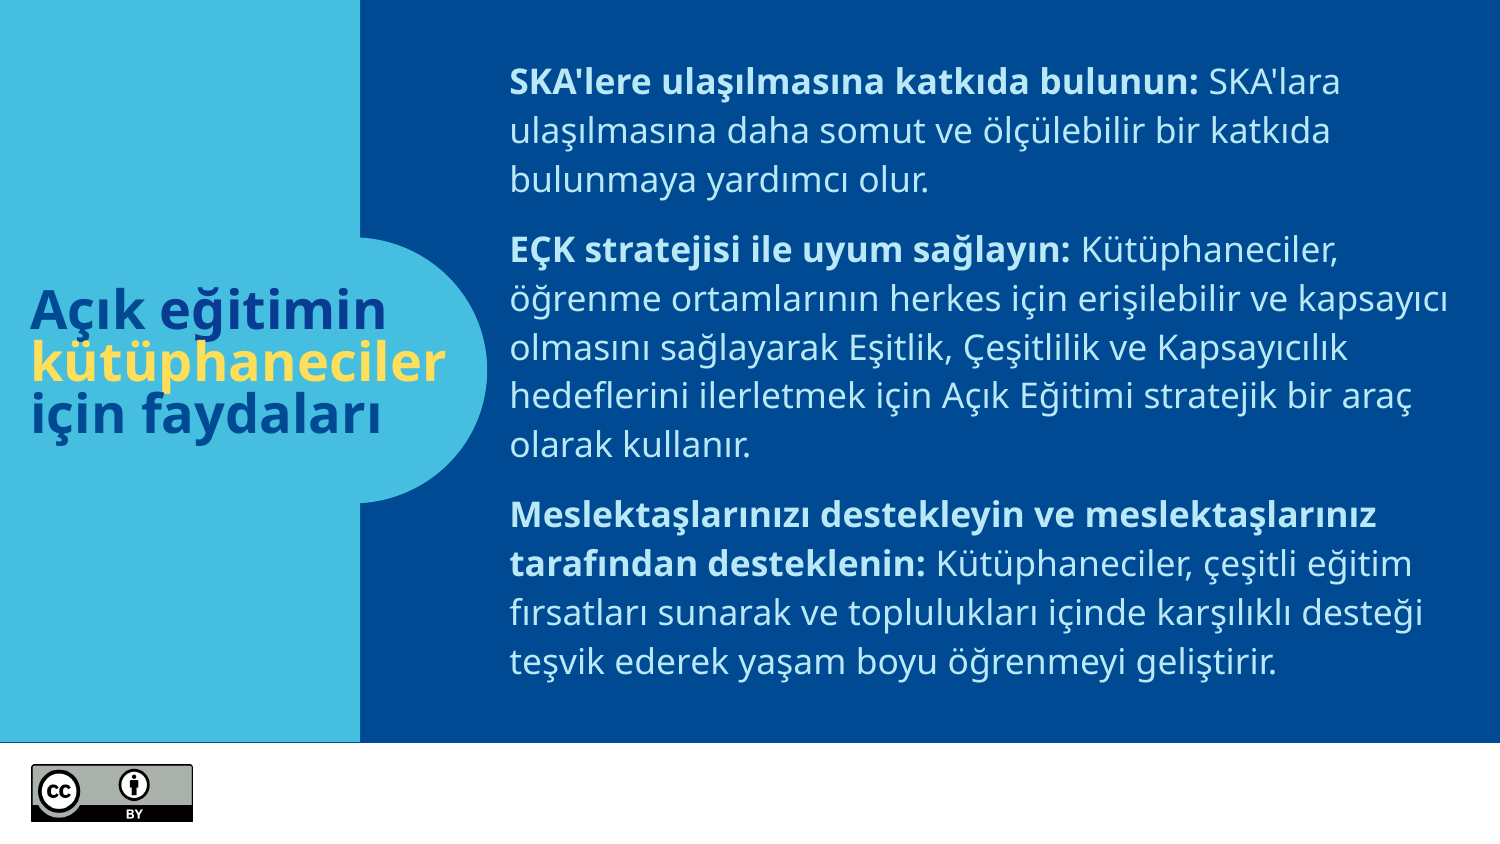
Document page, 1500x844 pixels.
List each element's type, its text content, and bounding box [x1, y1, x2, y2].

text_box [252, 459, 453, 504]
text_box [465, 297, 488, 444]
picture [31, 764, 193, 822]
text_box Açık eğitimin kütüphaneciler için faydaları [15, 273, 465, 459]
text_box SKA'lere ulaşılmasına katkıda bulunun: SKA'lara ulaşılmasına daha somut ve ölçülebilir bir katkıda bulunmaya yardımcı olur. EÇK stratejisi ile uyum sağlayın: Kütüphaneciler, öğrenme ortamlarının herkes için erişilebilir ve kapsayıcı olmasını sağlayarak Eşitlik, Çeşitlilik ve Kapsayıcılık hedeflerini ilerletmek için Açık Eğitimi stratejik bir araç olarak kullanır. Meslektaşlarınızı destekleyin ve meslektaşlarınız tarafından desteklenin: Kütüphaneciler, çeşitli eğitim fırsatları sunarak ve toplulukları içinde karşılıklı desteği teşvik ederek yaşam boyu öğrenmeyi geliştirir. [494, 37, 1490, 697]
text_box [0, 750, 1500, 844]
text_box [0, 0, 361, 742]
text_box [260, 237, 445, 273]
